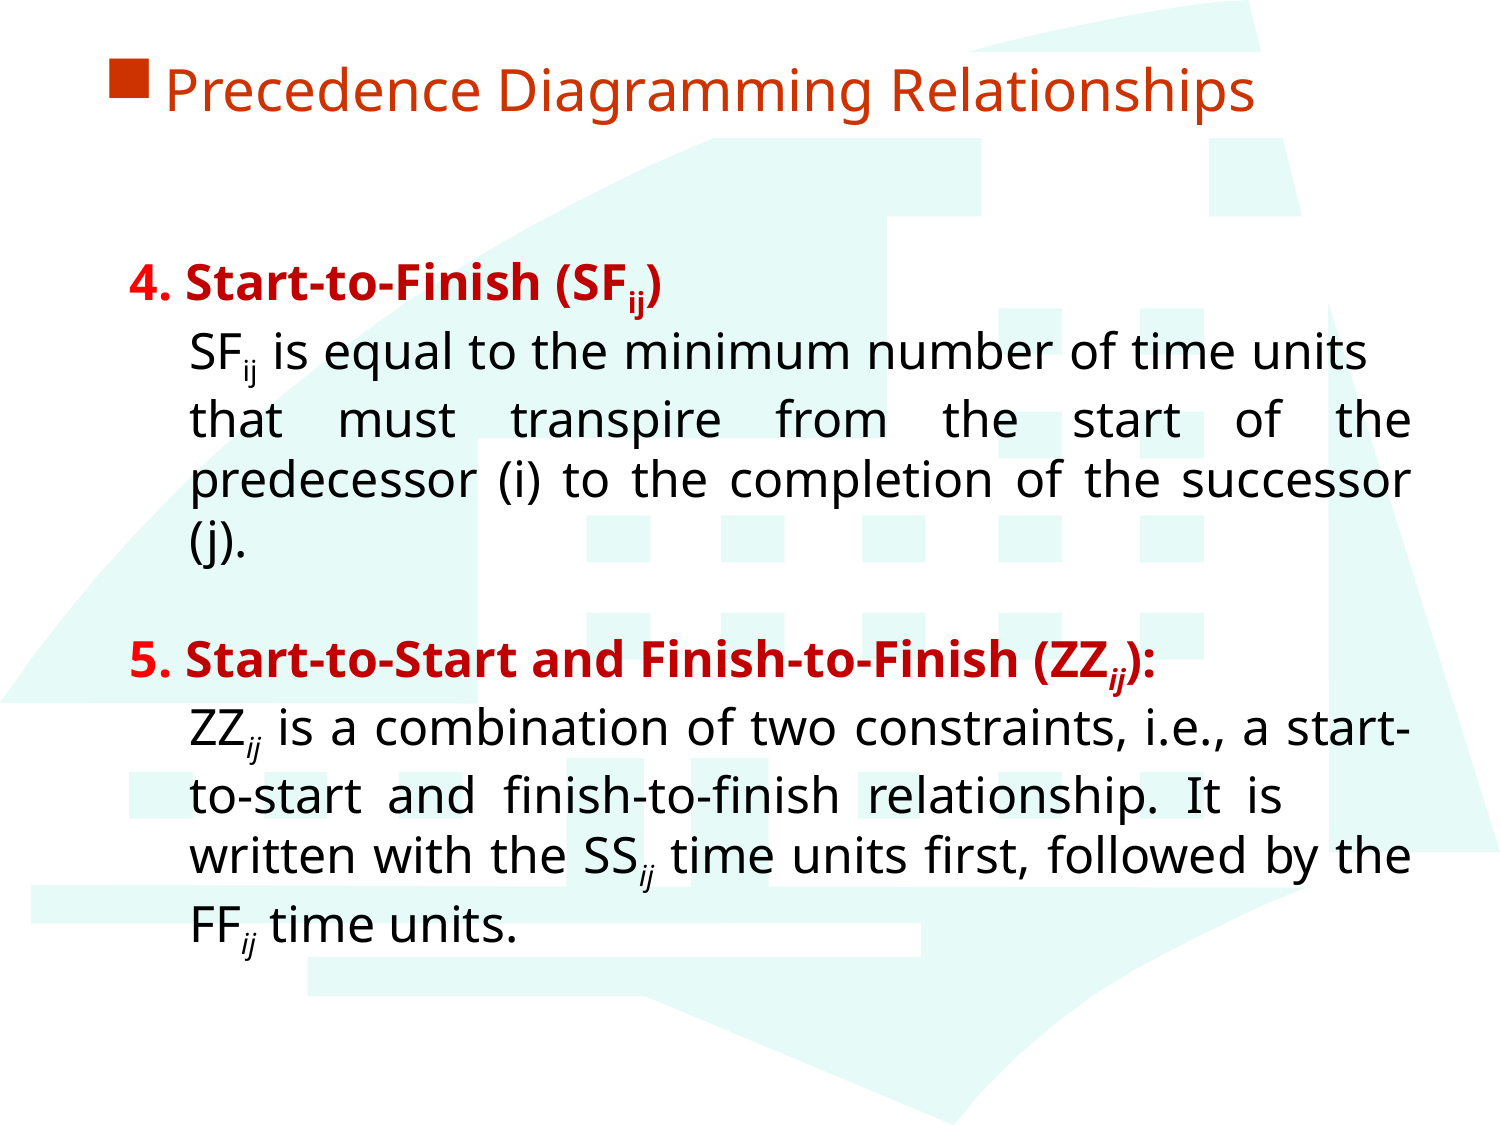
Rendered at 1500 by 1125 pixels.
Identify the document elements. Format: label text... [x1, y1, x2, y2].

text_box Start-to-Finish (SFij) SFij is equal to the minimum number of time units that must transpire from the start of the predecessor (i) to the completion of the successor (j). Start-to-Start and Finish-to-Finish (ZZij): ZZij is a combination of two constraints, i.e., a start-to-start and finish-to-finish relationship. It is written with the SSij time units first, followed by the FFij time units. [114, 243, 1428, 968]
text_box Precedence Diagramming Relationships [102, 52, 1313, 138]
